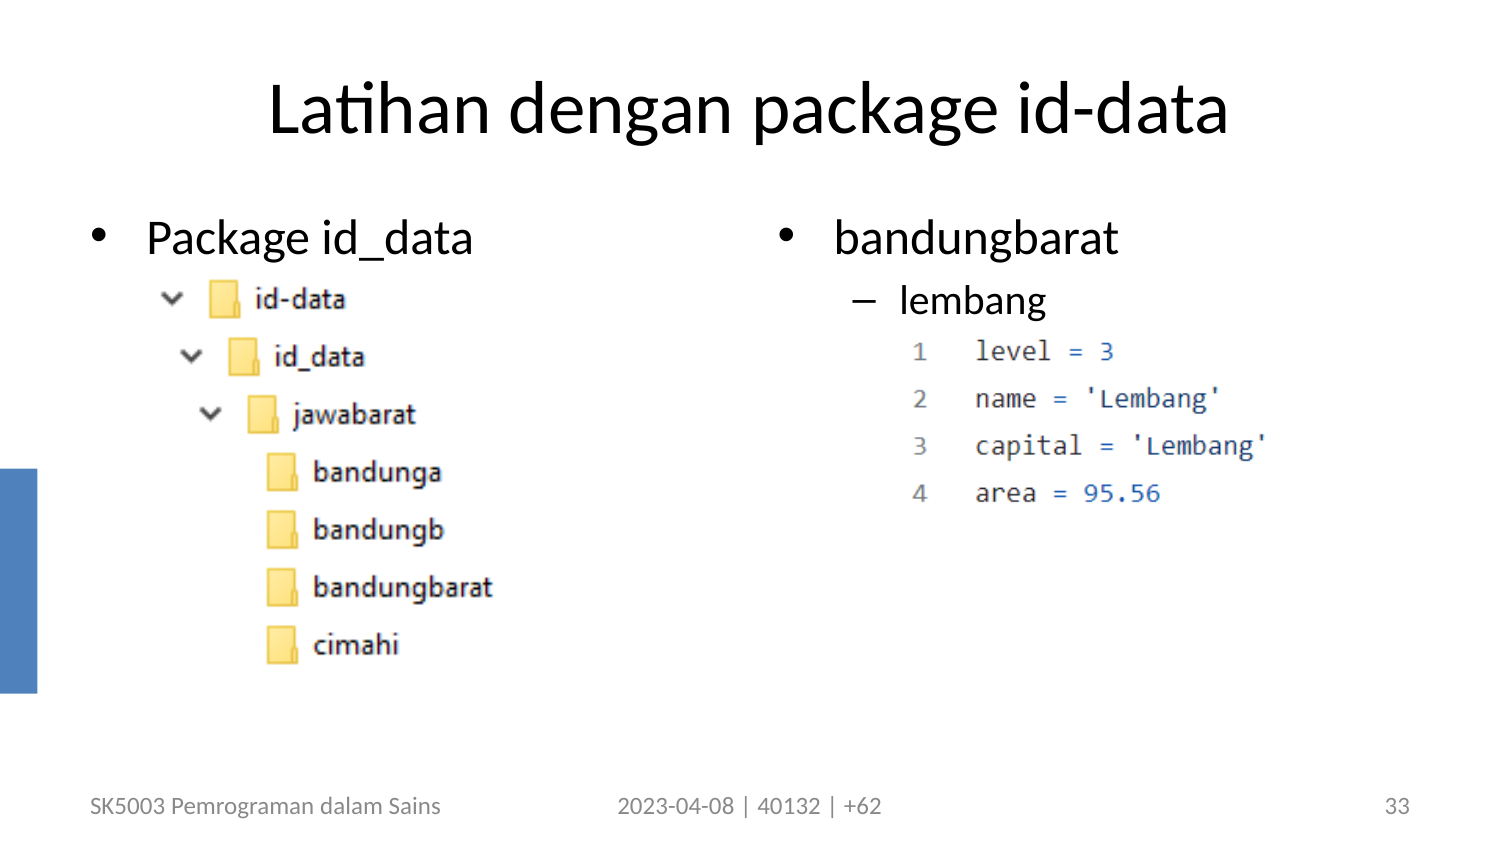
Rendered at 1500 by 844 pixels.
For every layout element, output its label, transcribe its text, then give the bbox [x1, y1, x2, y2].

picture [899, 329, 1277, 510]
list Package id_data [74, 196, 738, 754]
footer 2023-04-08 | 40132 | +62 [512, 782, 988, 827]
slide_number SK5003 Pemrograman dalam Sains [75, 782, 463, 827]
slide_number 33 [1074, 782, 1425, 827]
list bandungbarat lembang [762, 196, 1426, 754]
picture [149, 271, 510, 673]
title Latihan dengan package id-data [74, 33, 1426, 175]
